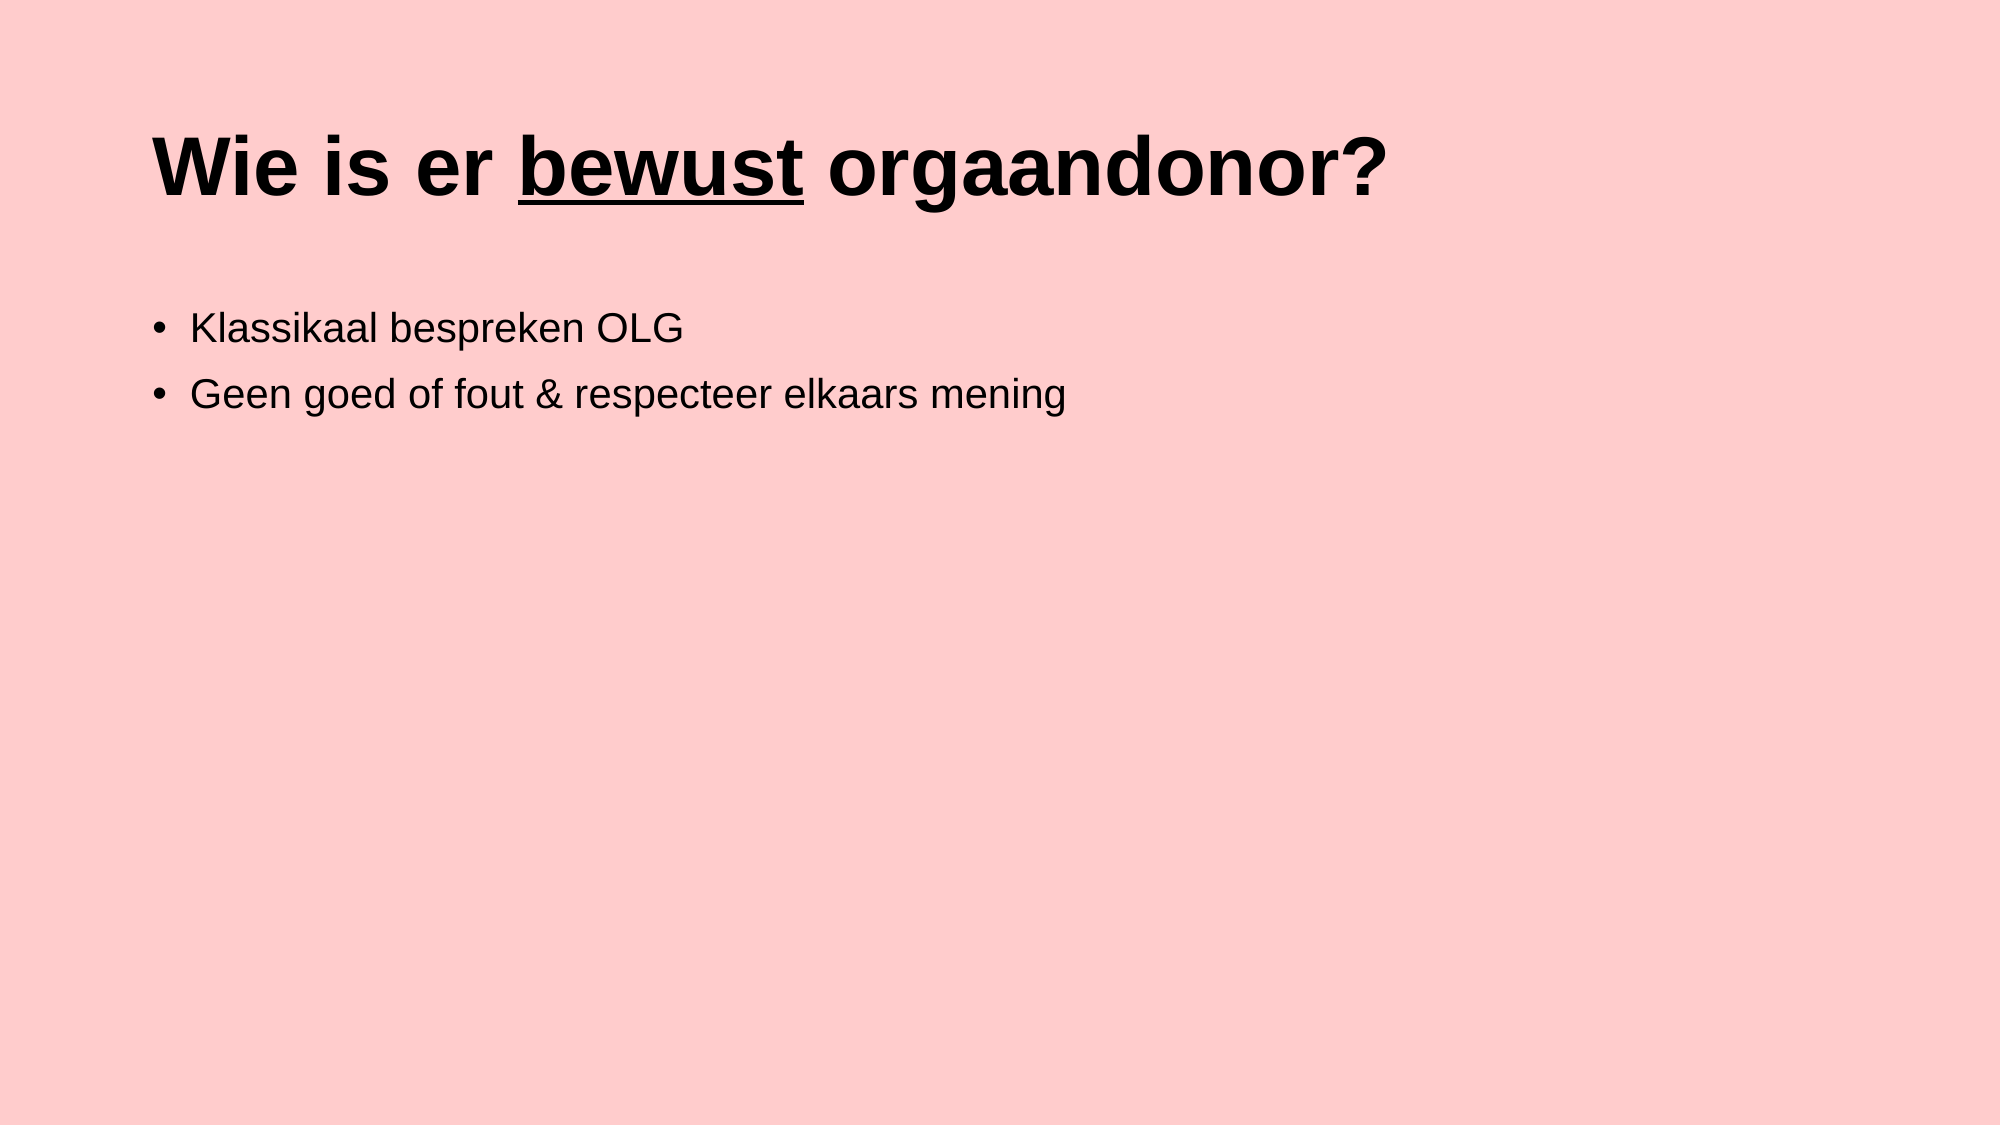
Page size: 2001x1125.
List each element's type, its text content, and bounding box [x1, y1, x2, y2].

title Wie is er bewust orgaandonor? [137, 59, 1863, 278]
list Klassikaal bespreken OLG Geen goed of fout & respecteer elkaars mening [137, 299, 1863, 1014]
